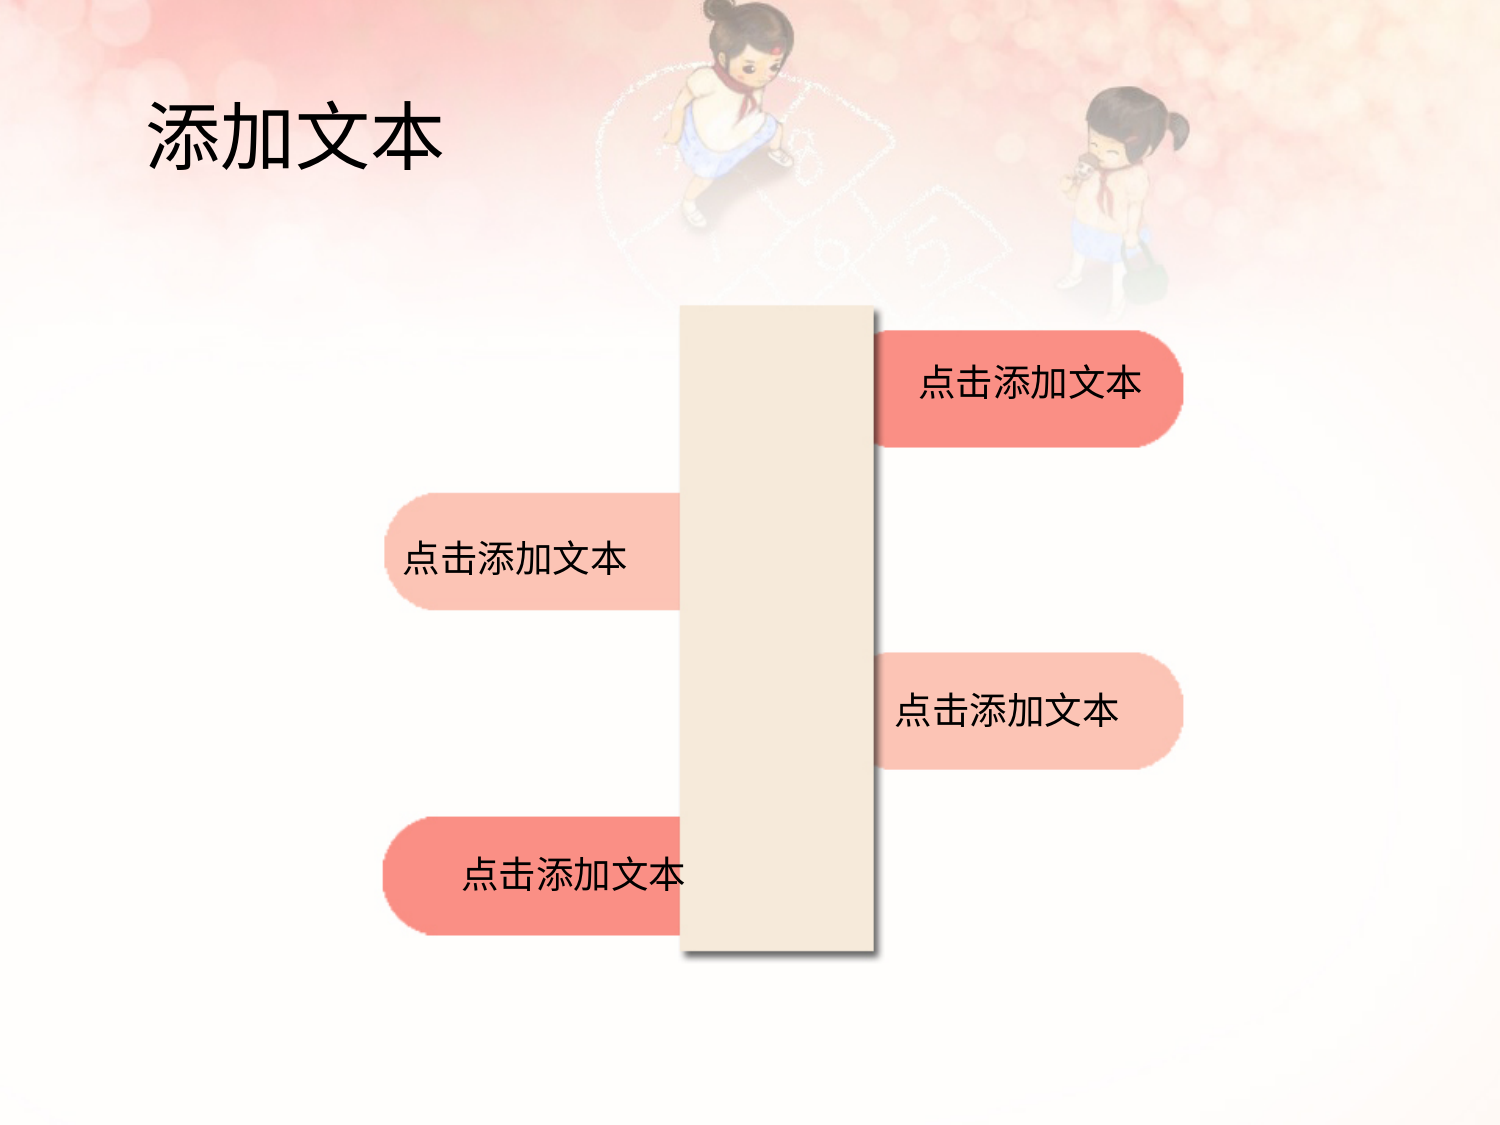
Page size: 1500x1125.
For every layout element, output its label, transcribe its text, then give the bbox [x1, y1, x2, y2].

text_box 添加文本 [130, 81, 461, 187]
text_box 点击添加文本 [387, 527, 643, 588]
picture [0, 0, 1500, 1125]
text_box 点击添加文本 [903, 351, 1159, 412]
text_box 点击添加文本 [880, 679, 1135, 740]
text_box 点击添加文本 [446, 843, 702, 904]
